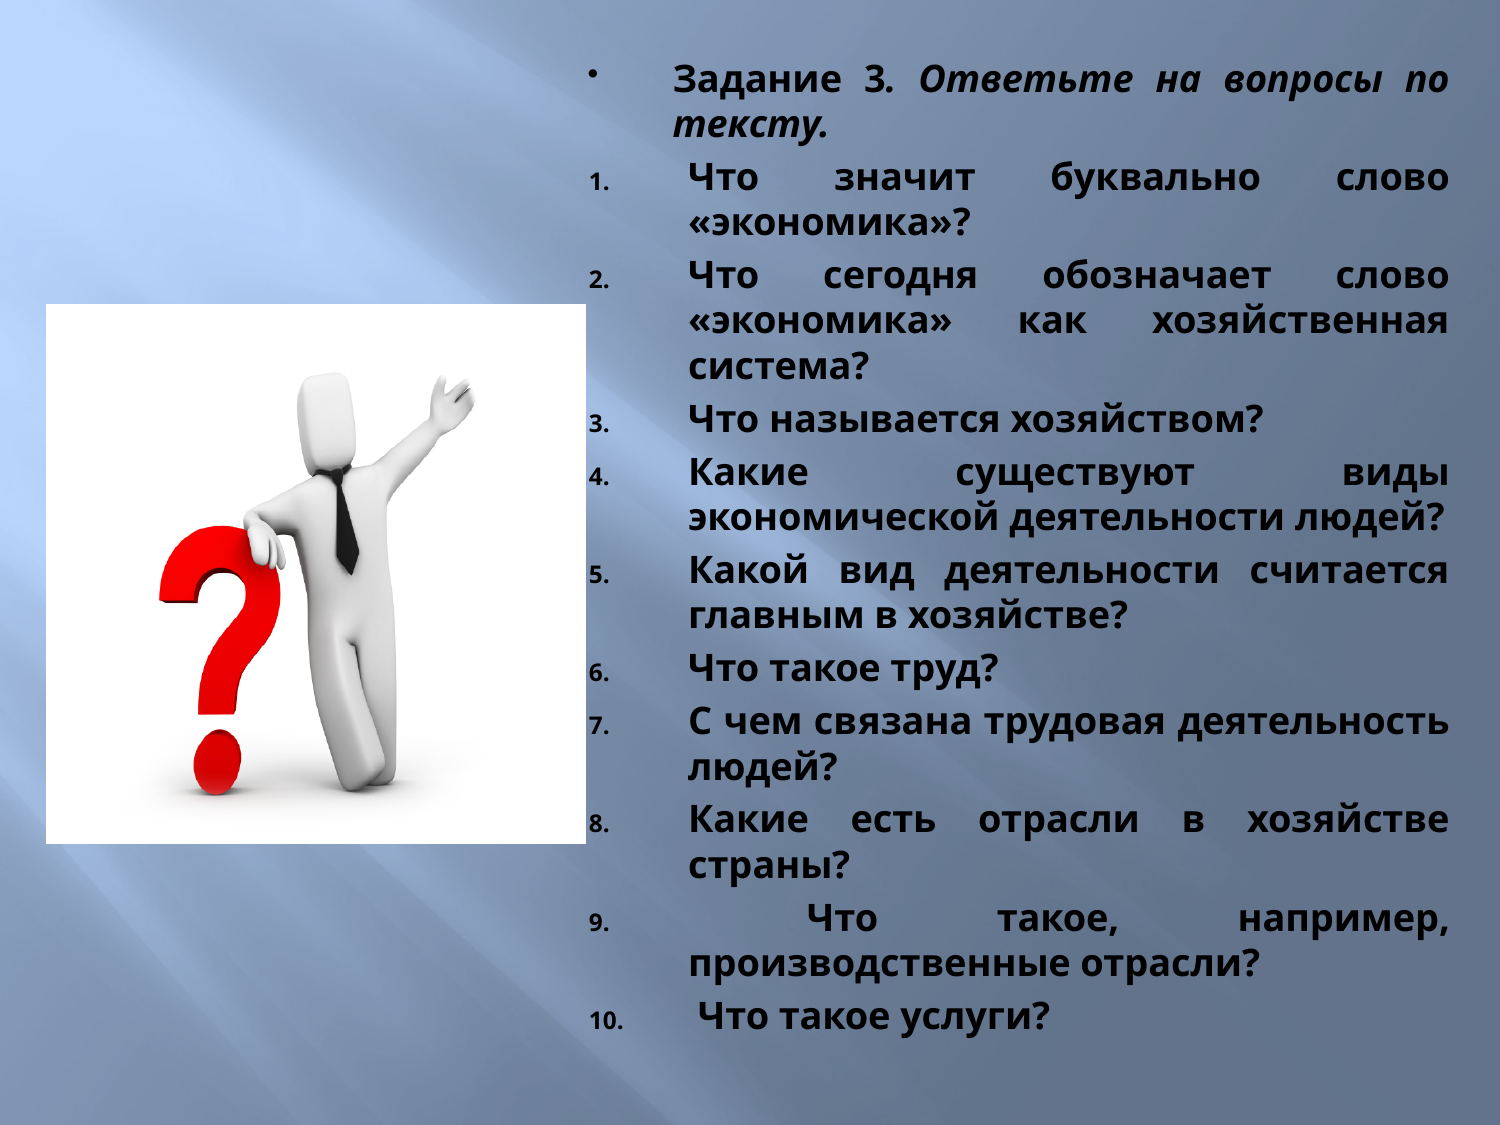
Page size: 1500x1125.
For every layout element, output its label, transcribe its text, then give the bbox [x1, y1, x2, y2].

picture [46, 304, 587, 844]
list Задание 3. Ответьте на вопросы по тексту. Что значит буквально слово «экономика»? Что сегодня обозначает слово «экономика» как хозяйственная система? Что называется хозяйством? Какие существуют виды экономической деятельности людей? Какой вид деятельности считается главным в хозяйстве? Что такое труд? С чем связана трудовая деятельность людей? Какие есть отрасли в хозяйстве страны? Что такое, например, производственные отрасли? Что такое услуги? [574, 46, 1465, 1090]
